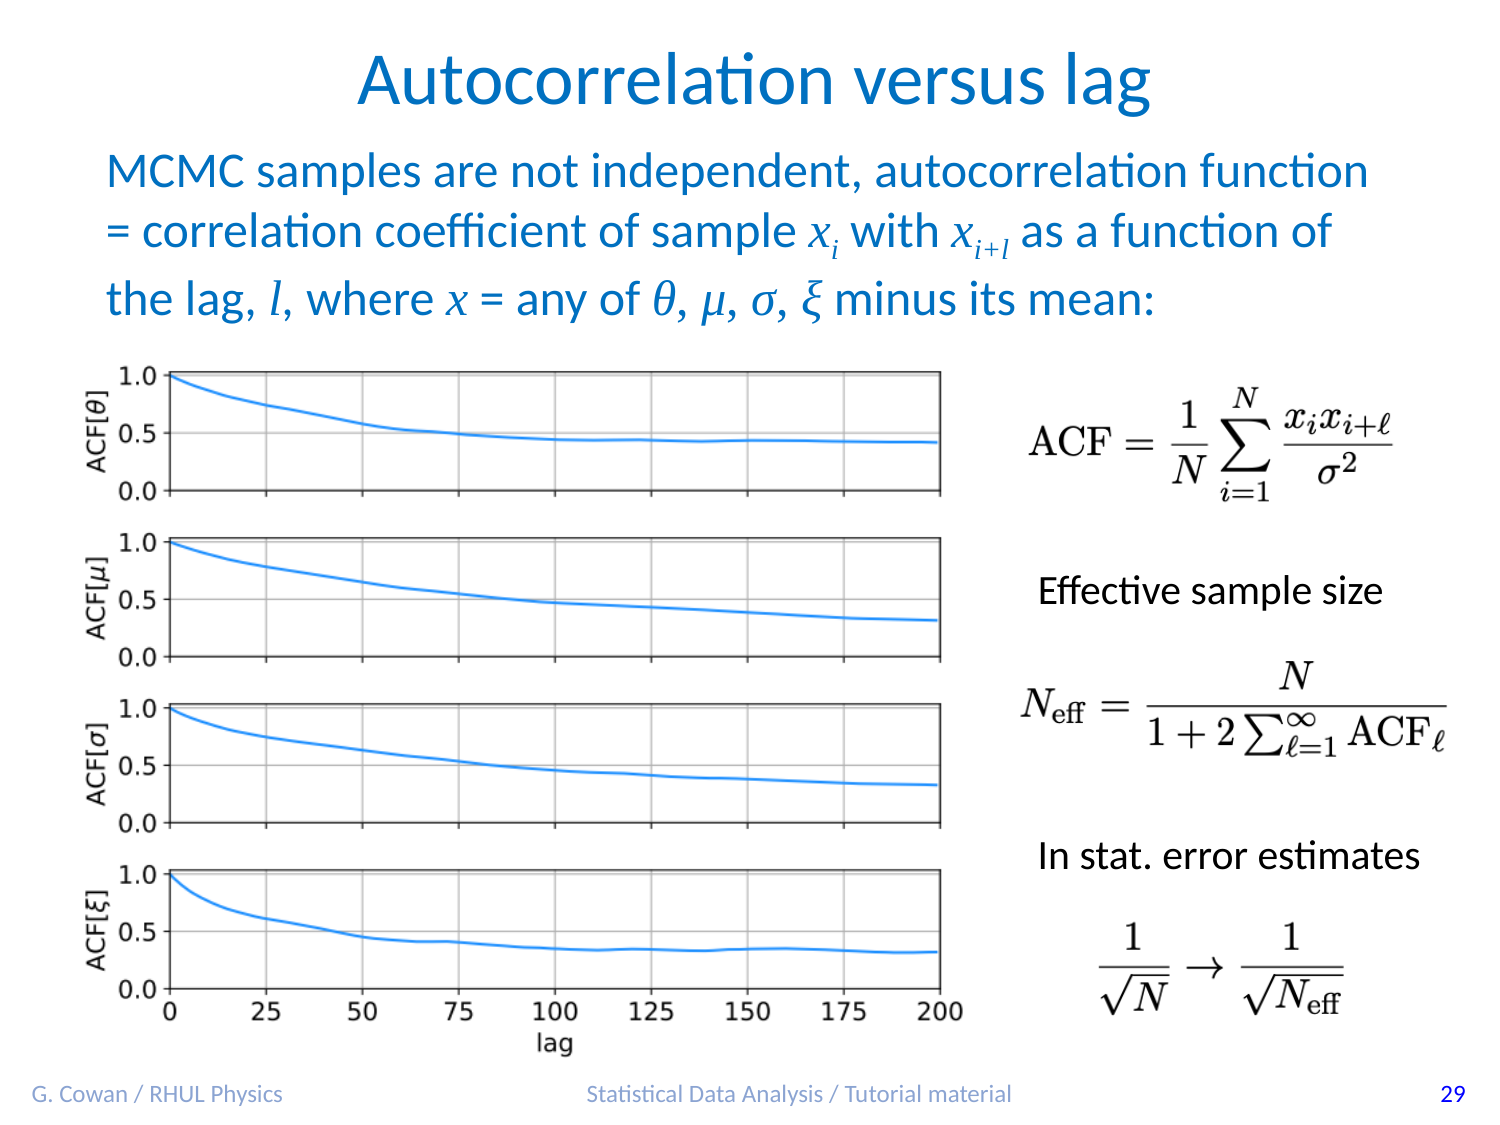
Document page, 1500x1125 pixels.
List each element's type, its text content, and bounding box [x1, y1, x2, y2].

picture [16, 294, 1480, 1064]
slide_number G. Cowan / RHUL Physics [16, 1071, 338, 1123]
slide_number 29 [1262, 1062, 1481, 1123]
text_box Effective sample size [1046, 555, 1399, 621]
text_box In stat. error estimates [1046, 820, 1436, 885]
footer Statistical Data Analysis / Tutorial material [338, 1062, 1262, 1123]
picture [1071, 912, 1371, 1037]
text_box MCMC samples are not independent, autocorrelation function = correlation coefficient of sample xi with xi+l as a function of the lag, l, where x = any of θ, μ, σ, ξ minus its mean: [91, 129, 1409, 333]
text_box Autocorrelation versus lag [342, 22, 1168, 127]
